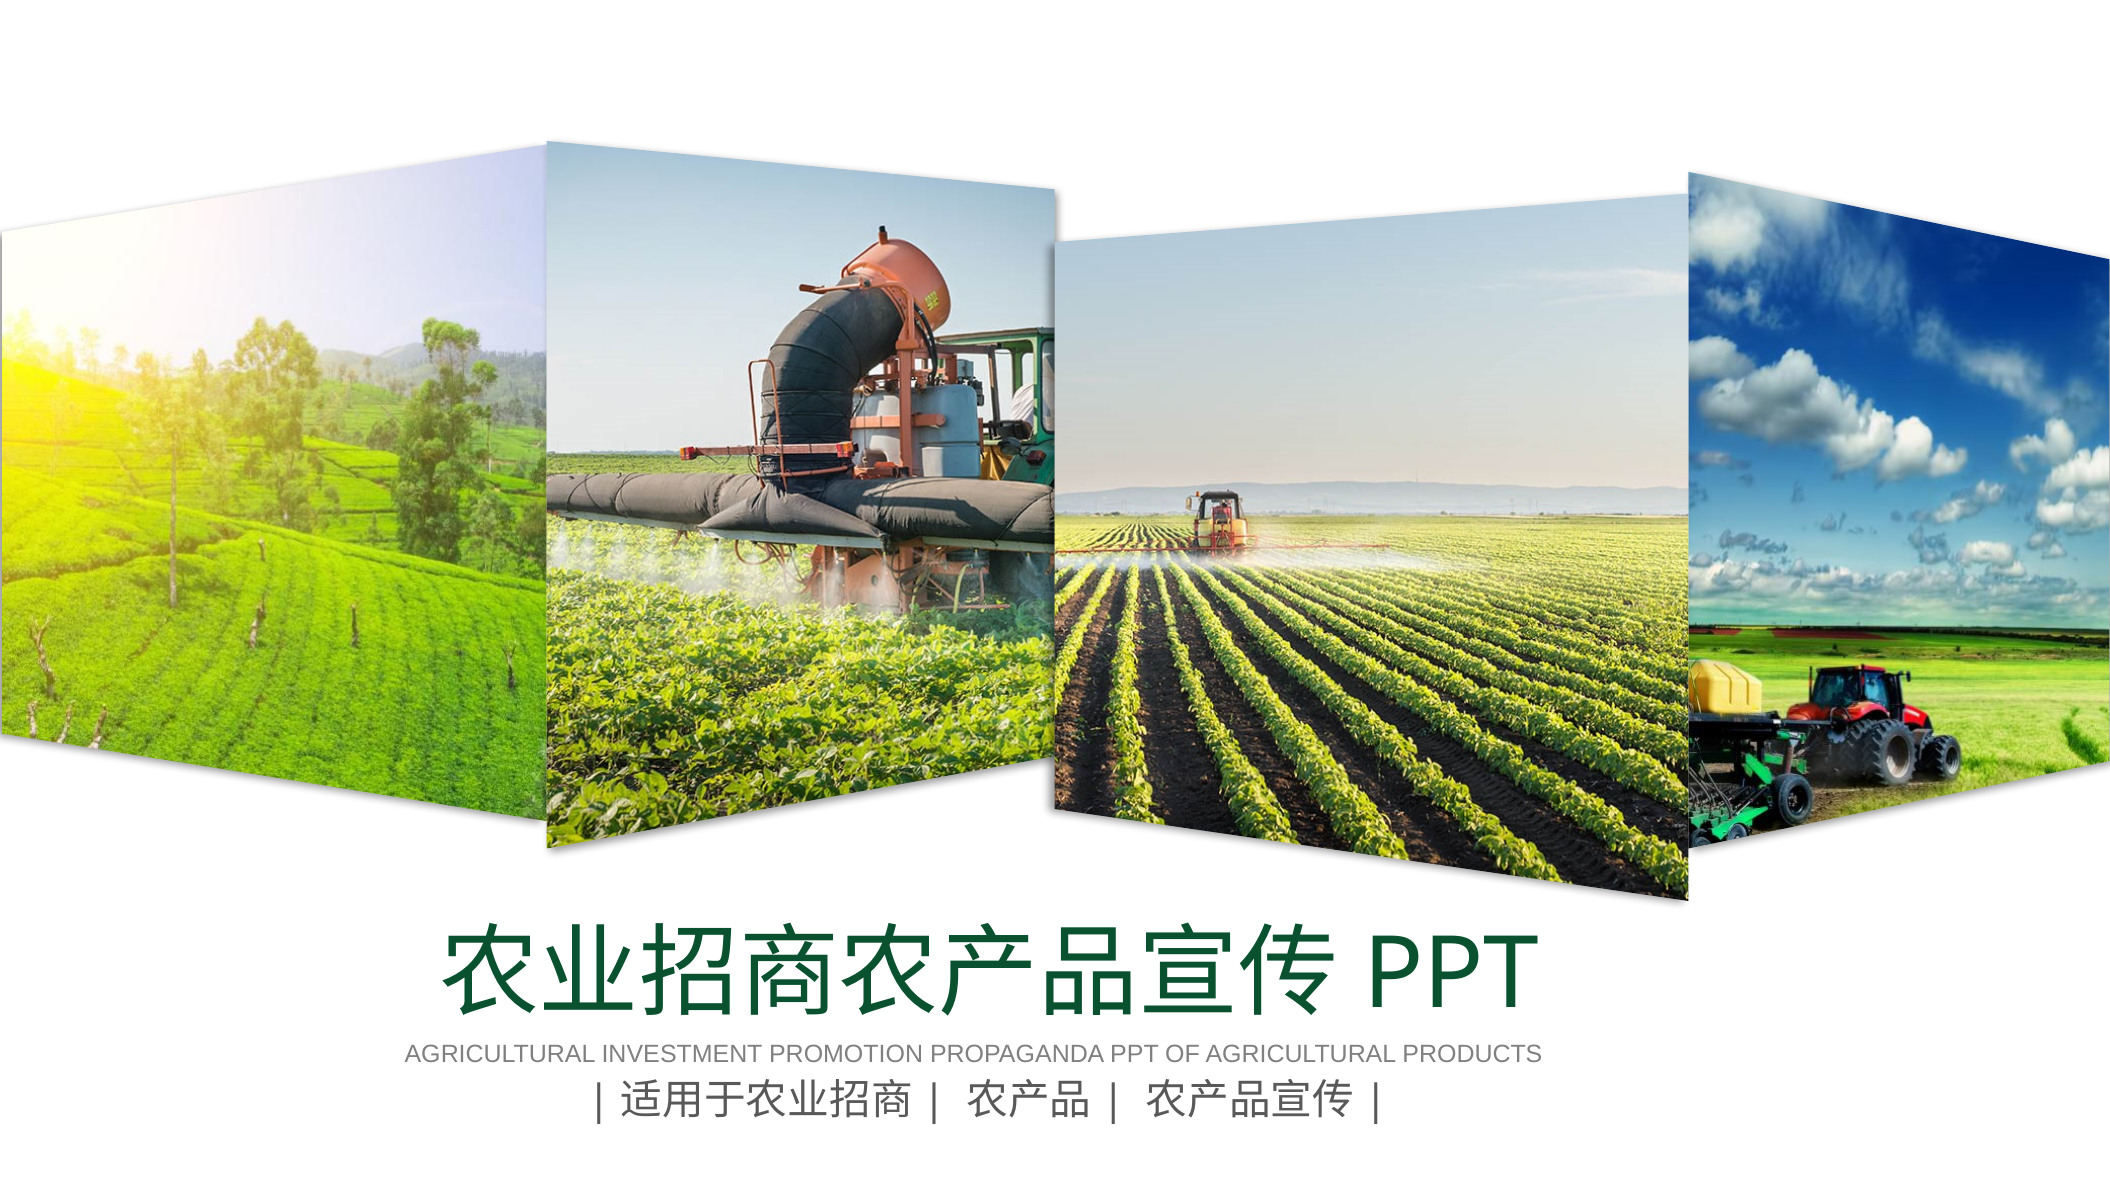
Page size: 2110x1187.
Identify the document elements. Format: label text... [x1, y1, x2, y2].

text_box [1054, 193, 1689, 900]
text_box |适用于农业招商| 农产品| 农产品宣传| [471, 1075, 1504, 1131]
text_box [1688, 171, 2110, 848]
text_box [546, 140, 1055, 849]
text_box Agricultural investment promotion propaganda PPT of agricultural products [303, 1030, 1646, 1075]
text_box [2, 144, 545, 821]
text_box 农业招商农产品宣传PPT [204, 900, 1775, 1036]
